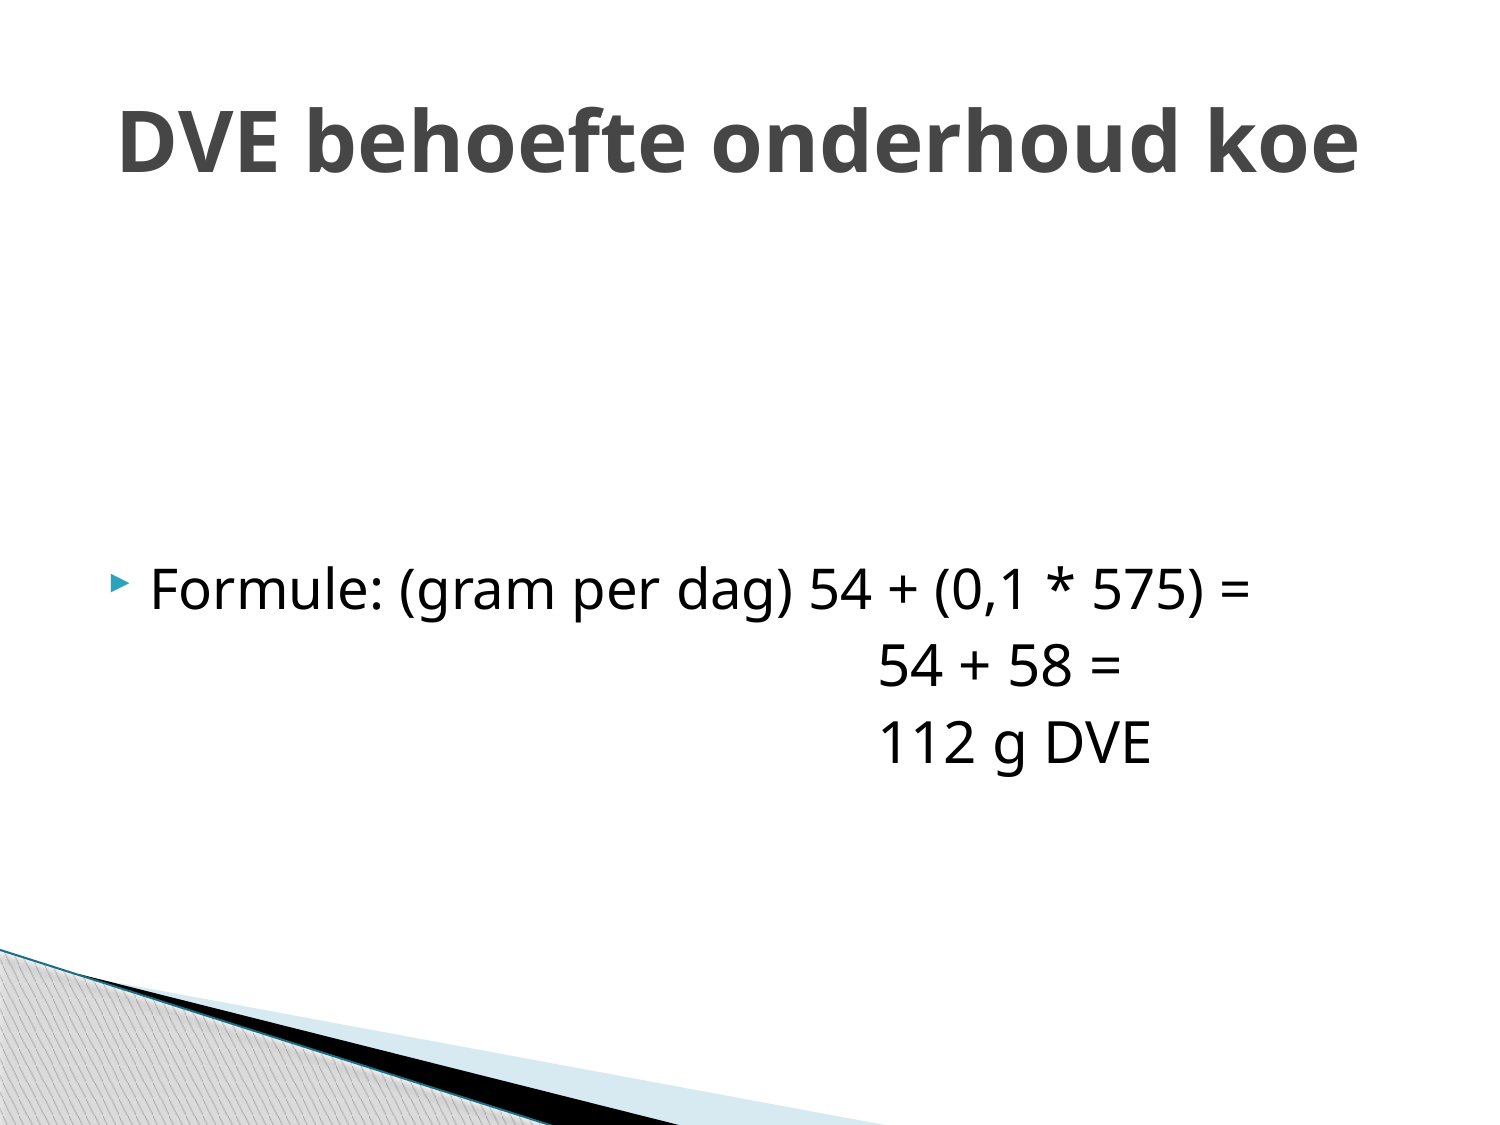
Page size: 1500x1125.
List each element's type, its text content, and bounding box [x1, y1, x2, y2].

list Formule: (gram per dag) 54 + (0,1 * 575) = 54 + 58 = 112 g DVE [75, 243, 1425, 986]
title DVE behoefte onderhoud koe [75, 45, 1425, 233]
